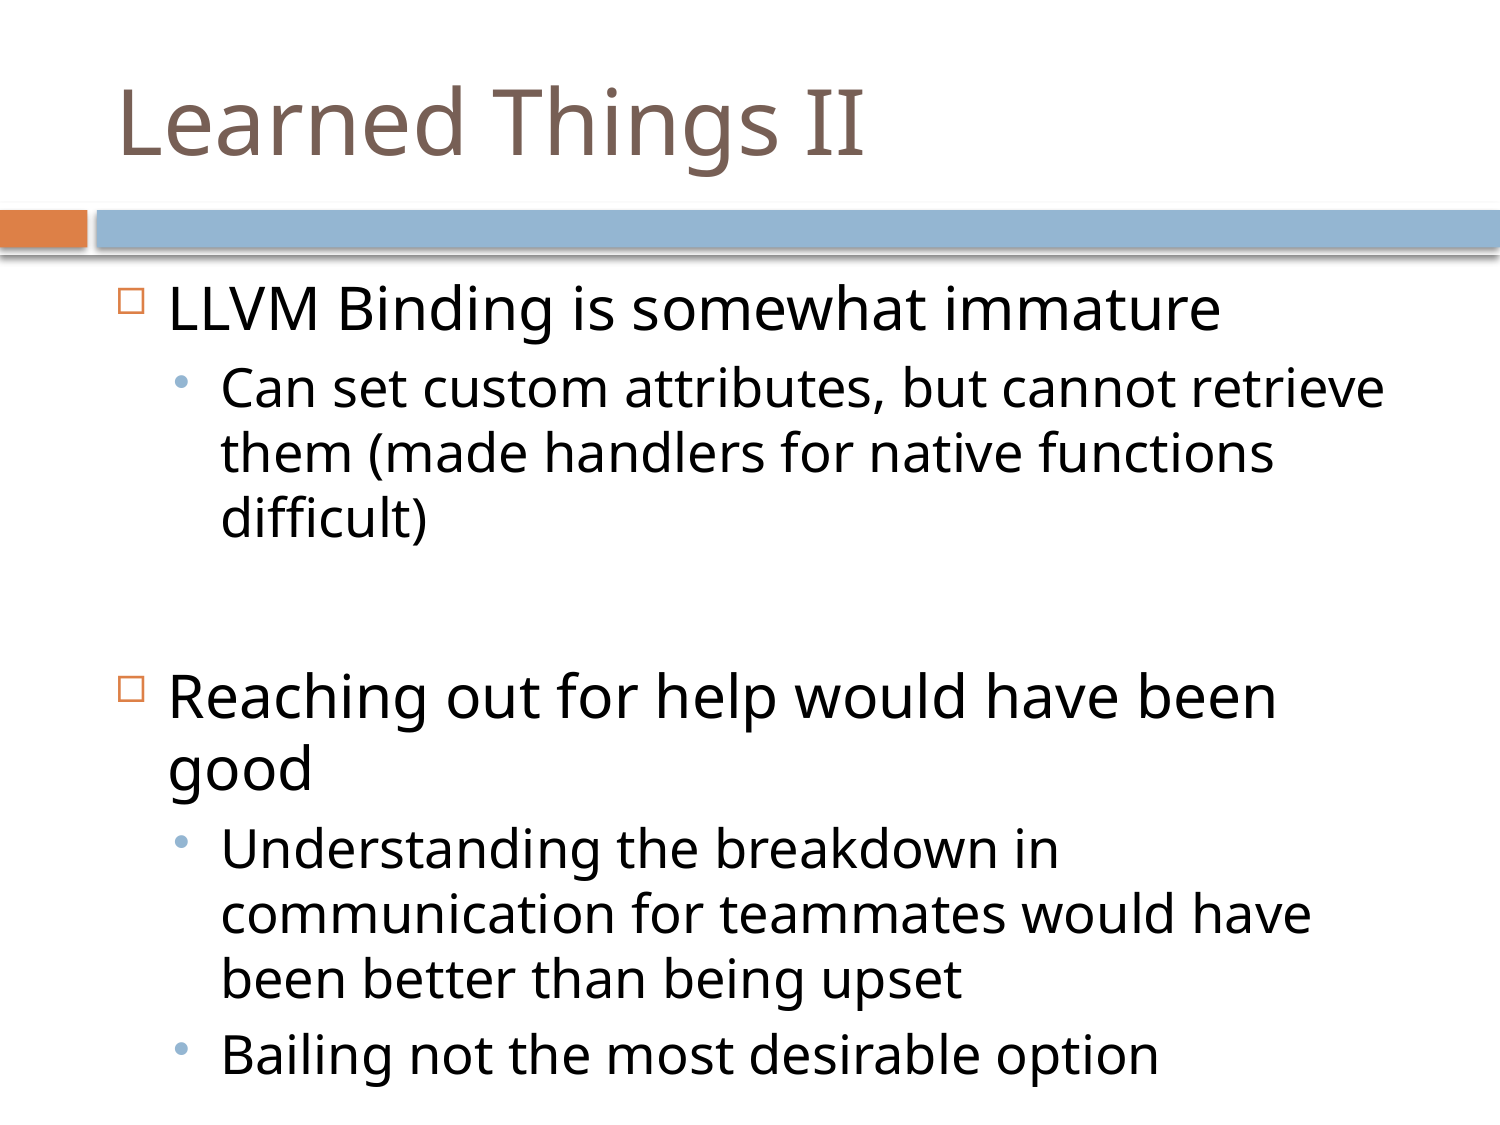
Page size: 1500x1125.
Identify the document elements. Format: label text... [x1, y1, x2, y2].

list LLVM Binding is somewhat immature Can set custom attributes, but cannot retrieve them (made handlers for native functions difficult) Reaching out for help would have been good Understanding the breakdown in communication for teammates would have been better than being upset Bailing not the most desirable option [100, 262, 1438, 1000]
title Learned Things II [100, 37, 1438, 200]
